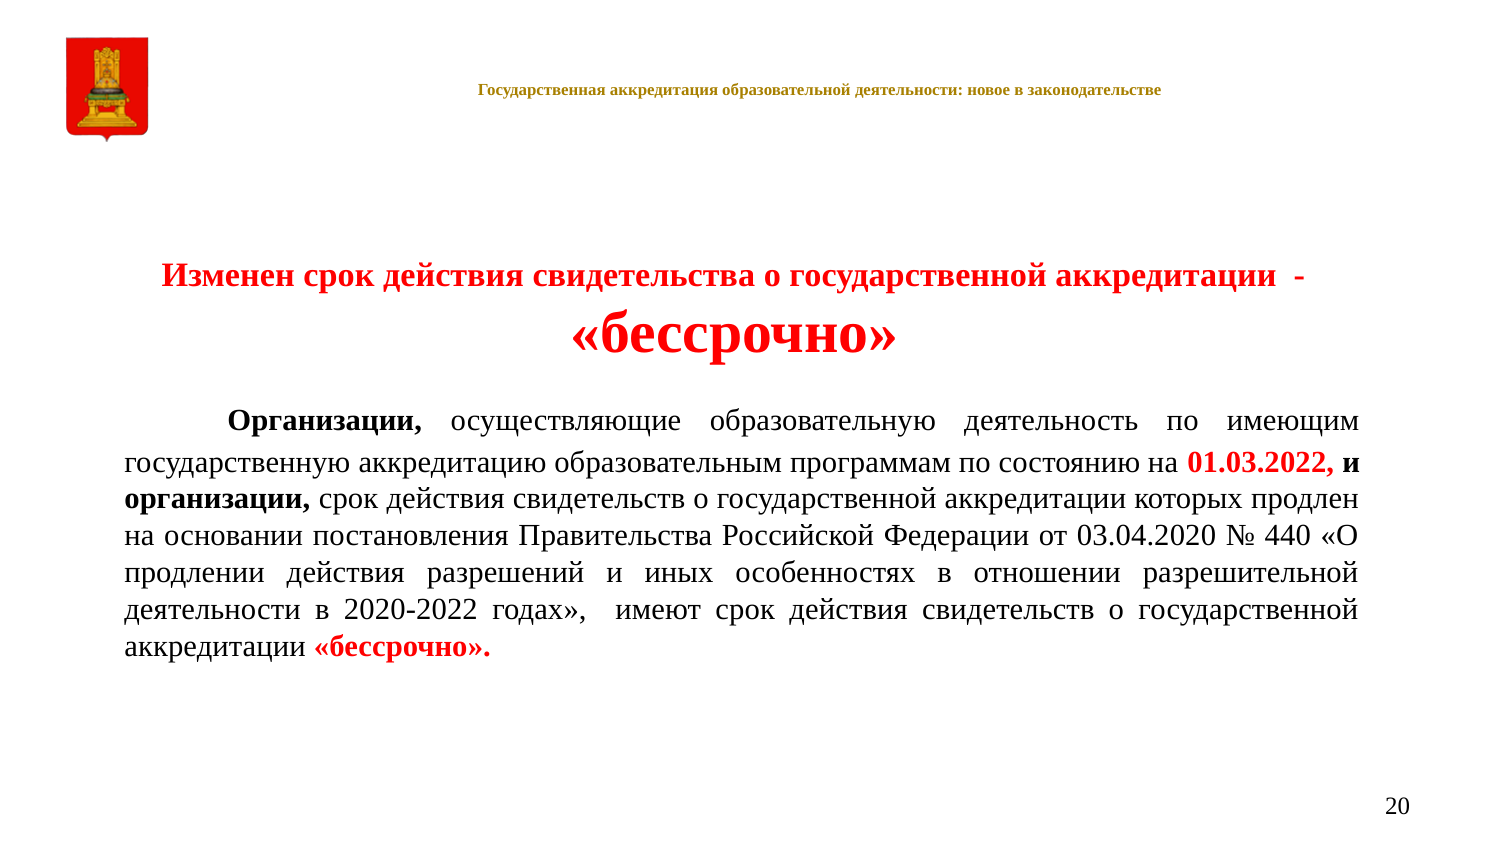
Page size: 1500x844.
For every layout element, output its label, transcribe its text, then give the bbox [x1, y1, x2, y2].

picture [64, 31, 155, 148]
slide_number 20 [1074, 782, 1425, 827]
list Изменен срок действия свидетельства о государственной аккредитации - «бессрочно» Организации, осуществляющие образовательную деятельность по имеющим государственную аккредитацию образовательным программам по состоянию на 01.03.2022, и организации, срок действия свидетельств о государственной аккредитации которых продлен на основании постановления Правительства Российской Федерации от 03.04.2020 № 440 «О продлении действия разрешений и иных особенностях в отношении разрешительной деятельности в 2020-2022 годах», имеют срок действия свидетельств о государственной аккредитации «бессрочно». [109, 244, 1375, 671]
title Государственная аккредитация образовательной деятельности: новое в законодательстве [153, 8, 1483, 169]
